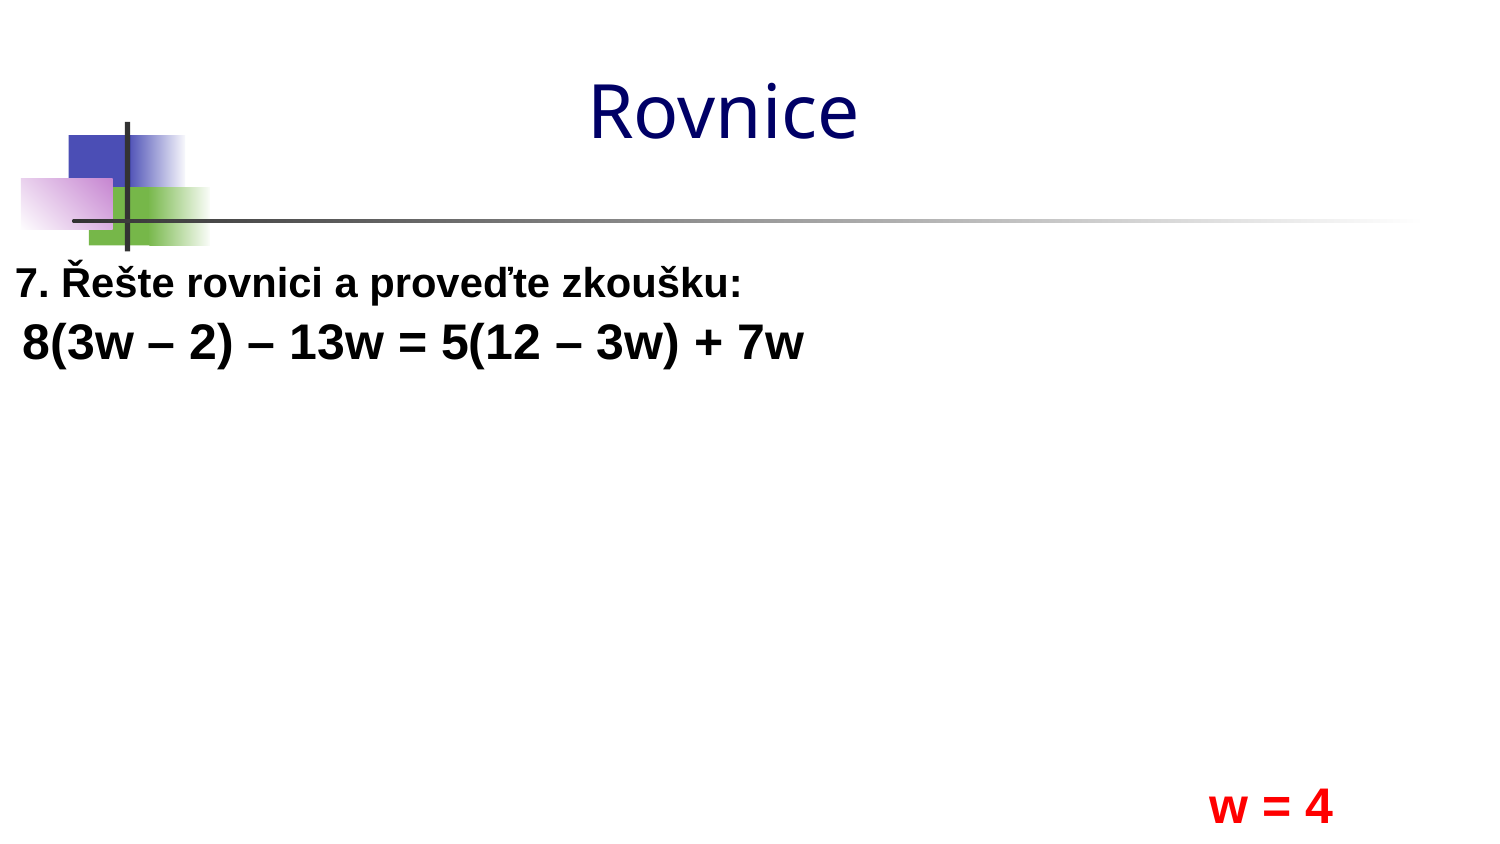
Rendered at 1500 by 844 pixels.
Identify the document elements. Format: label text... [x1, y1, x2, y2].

title Rovnice [129, 43, 1318, 175]
text_box w = 4 [1181, 767, 1388, 840]
text_box 7. Řešte rovnici a proveďte zkoušku: [0, 244, 786, 303]
text_box 8(3w – 2) – 13w = 5(12 – 3w) + 7w [0, 303, 963, 376]
